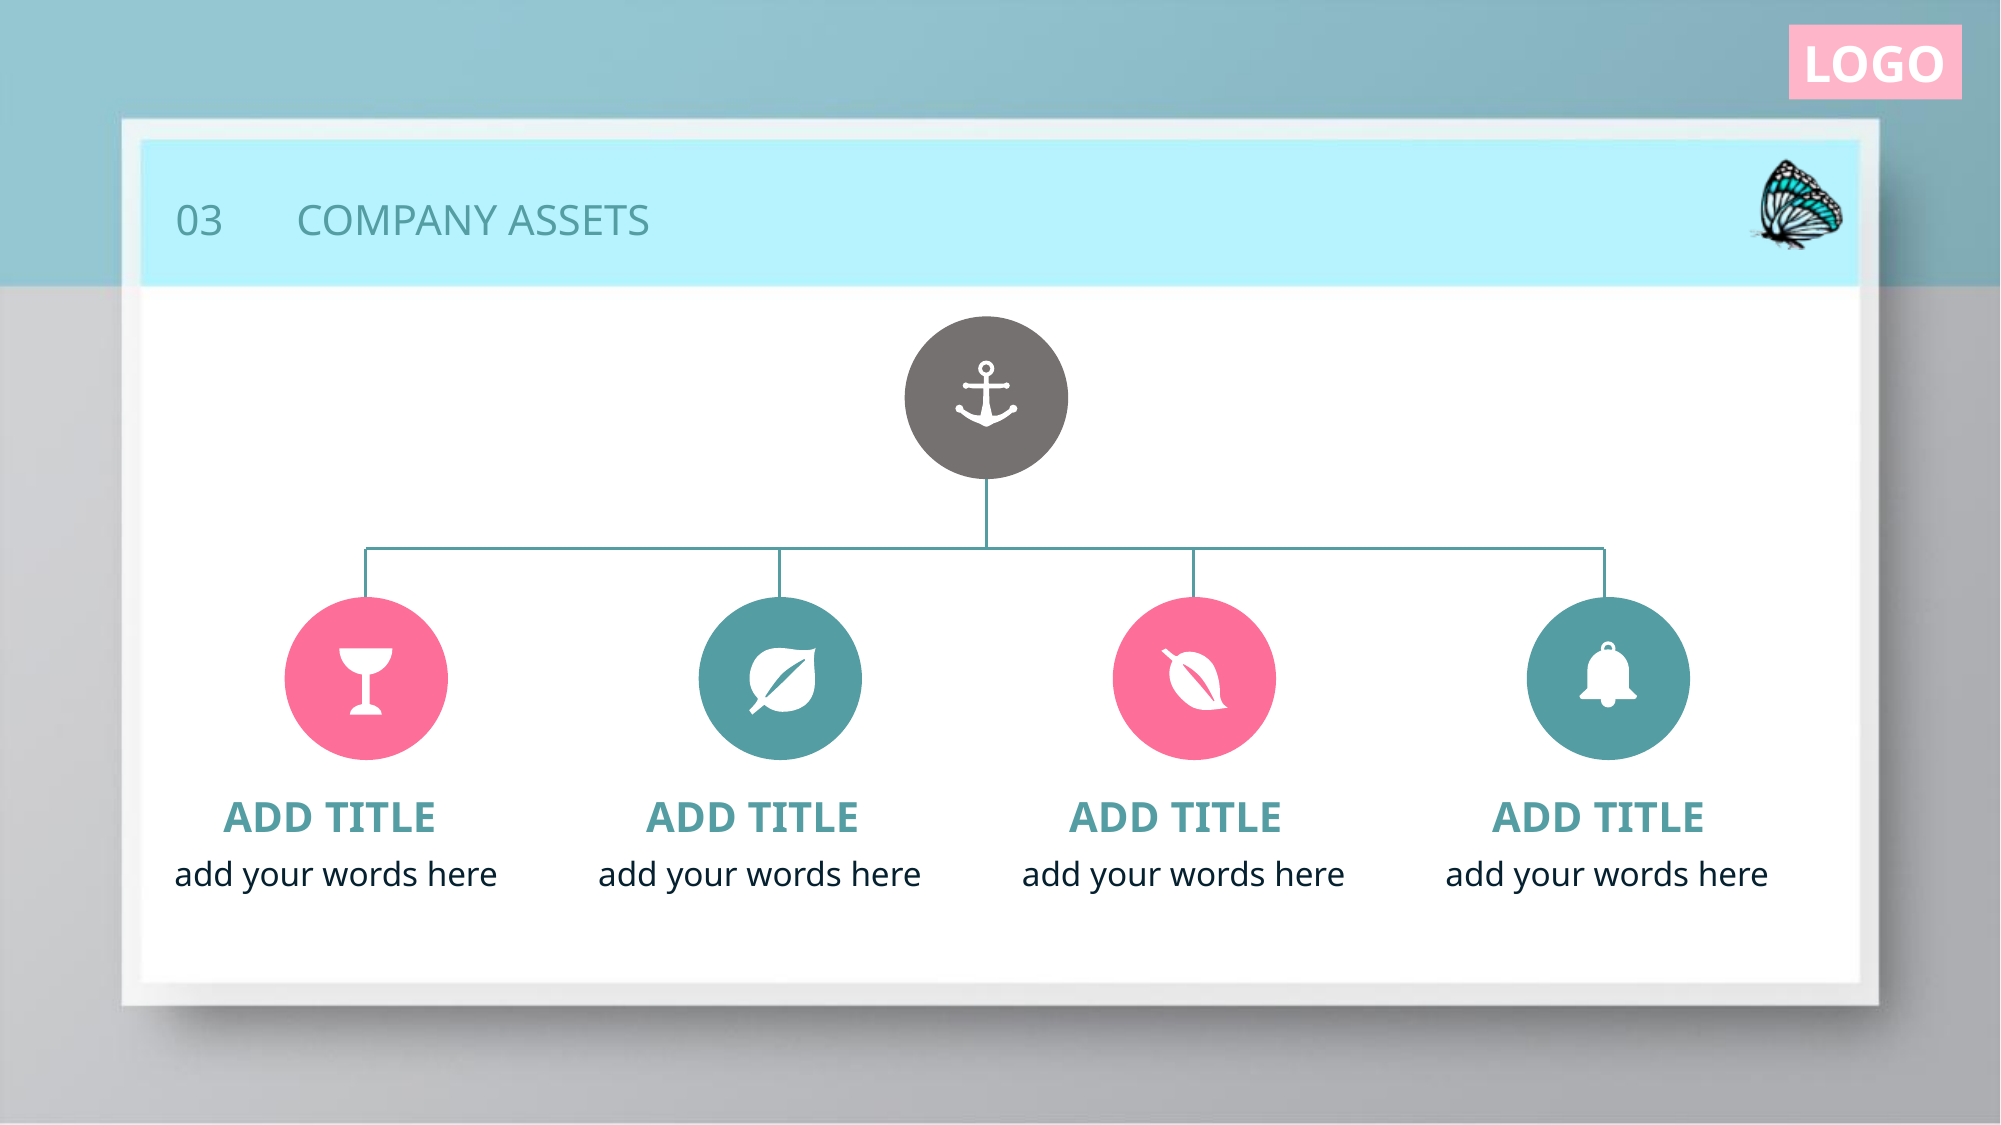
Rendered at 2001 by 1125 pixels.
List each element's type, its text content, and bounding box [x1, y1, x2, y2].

text_box add your words here [598, 853, 981, 894]
text_box ADD TITLE [223, 791, 544, 842]
text_box add your words here [1021, 853, 1405, 894]
text_box [698, 597, 862, 761]
text_box ADD TITLE [1492, 791, 1813, 842]
text_box ADD TITLE [1069, 791, 1390, 842]
picture [0, 0, 2001, 1125]
text_box [284, 597, 448, 761]
text_box [749, 647, 816, 715]
text_box [339, 648, 393, 715]
text_box [904, 316, 1069, 480]
text_box ADD TITLE [646, 791, 967, 842]
text_box [1112, 597, 1277, 761]
text_box [1526, 597, 1691, 761]
text_box [1579, 641, 1638, 708]
text_box [955, 360, 1018, 427]
text_box add your words here [1445, 853, 1829, 894]
text_box add your words here [174, 853, 558, 894]
text_box [1161, 648, 1228, 710]
